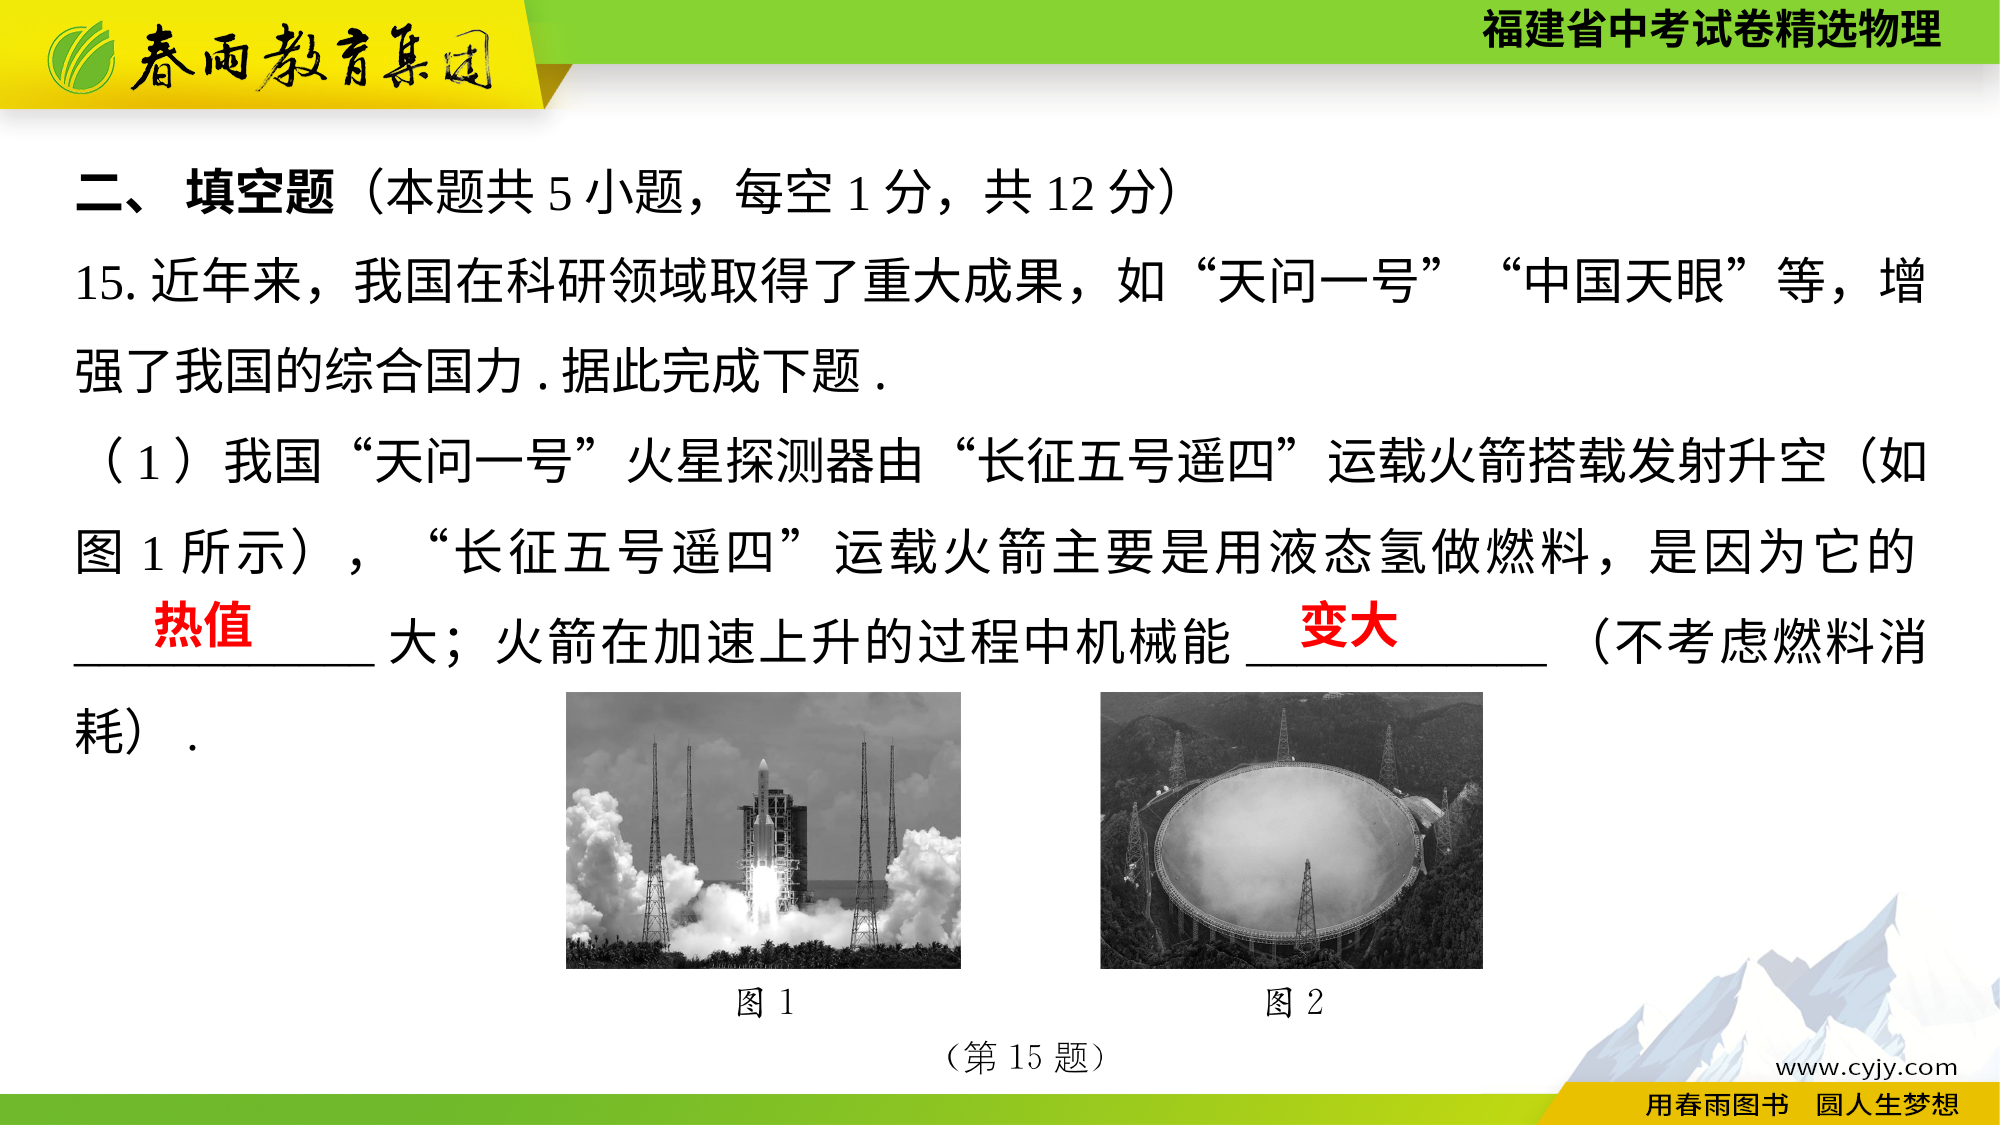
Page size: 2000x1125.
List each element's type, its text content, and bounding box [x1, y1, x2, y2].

text_box 热值 [138, 586, 269, 661]
list 二、 填空题（本题共5小题，每空1分，共12分） 15.近年来，我国在科研领域取得了重大成果，如“天问一号”“中国天眼”等，增强了我国的综合国力.据此完成下题. （1）我国“天问一号”火星探测器由“长征五号遥四”运载火箭搭载发射升空（如图1所示），“长征五号遥四”运载火箭主要是用液态氢做燃料，是因为它的____________大；火箭在加速上升的过程中机械能____________（不考虑燃料消耗）. [59, 122, 1944, 672]
text_box 变大 [1284, 586, 1415, 661]
picture [0, 0, 2000, 1125]
